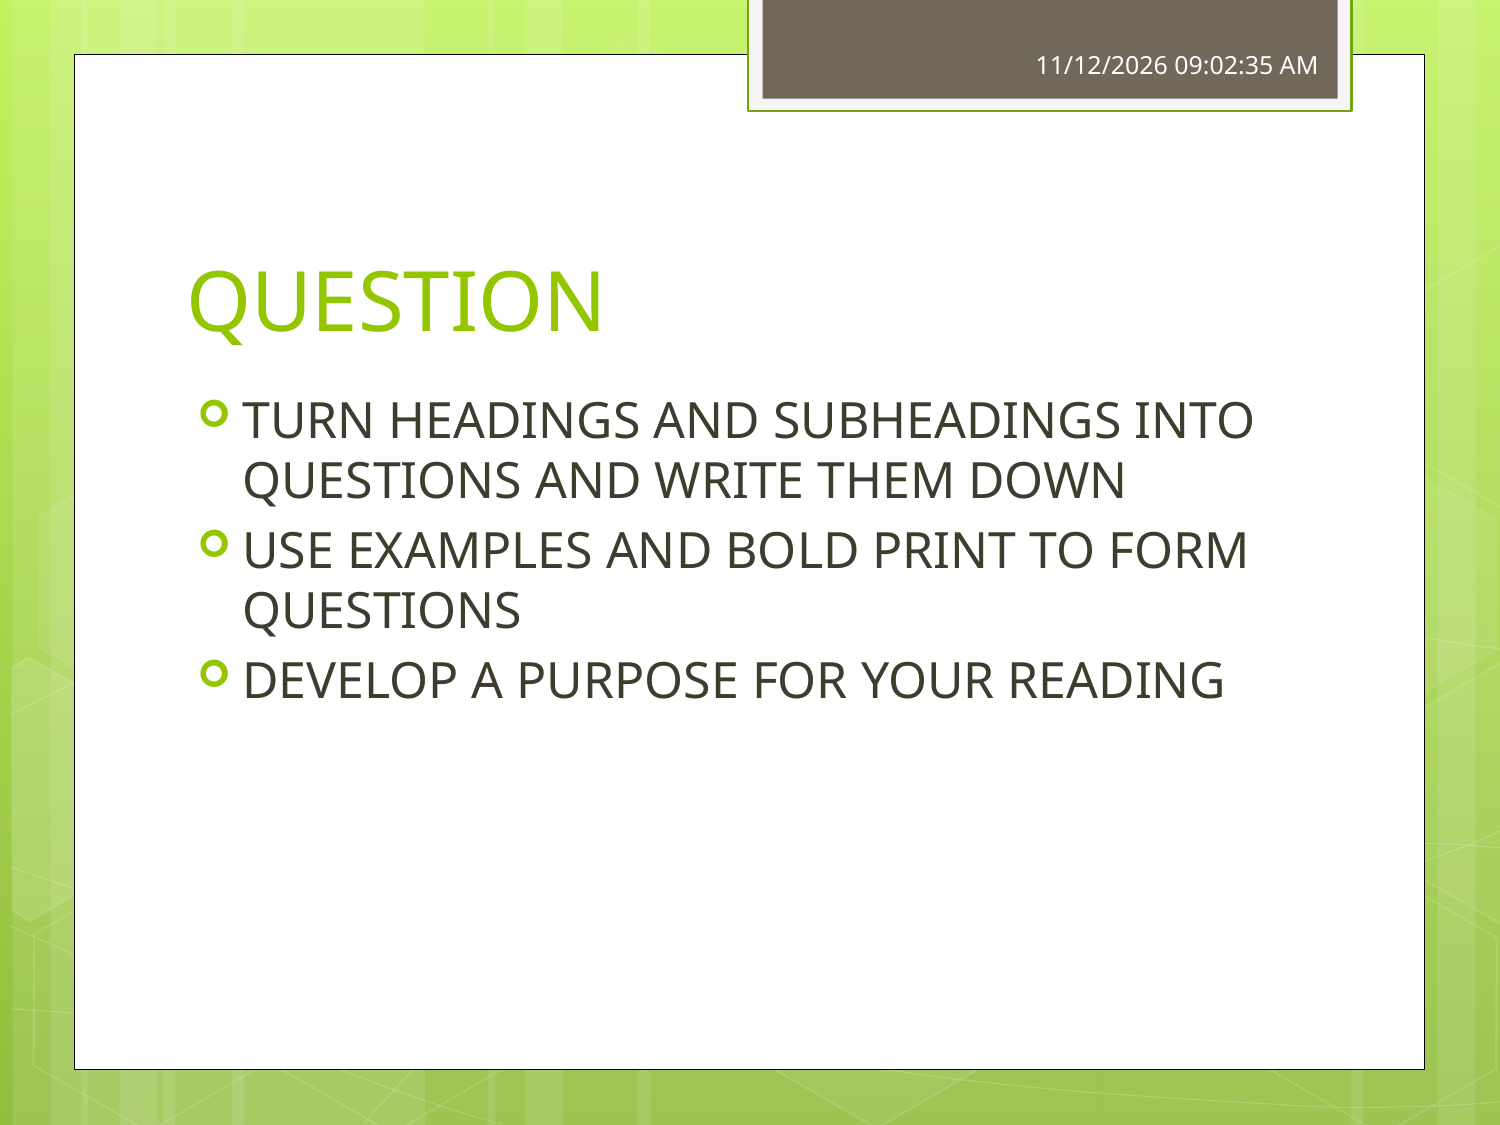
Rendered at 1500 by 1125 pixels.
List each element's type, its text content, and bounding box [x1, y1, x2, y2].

title QUESTION [171, 168, 1324, 357]
list TURN HEADINGS AND SUBHEADINGS INTO QUESTIONS AND WRITE THEM DOWN USE EXAMPLES AND BOLD PRINT TO FORM QUESTIONS DEVELOP A PURPOSE FOR YOUR READING [171, 381, 1283, 957]
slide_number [983, 36, 1334, 97]
